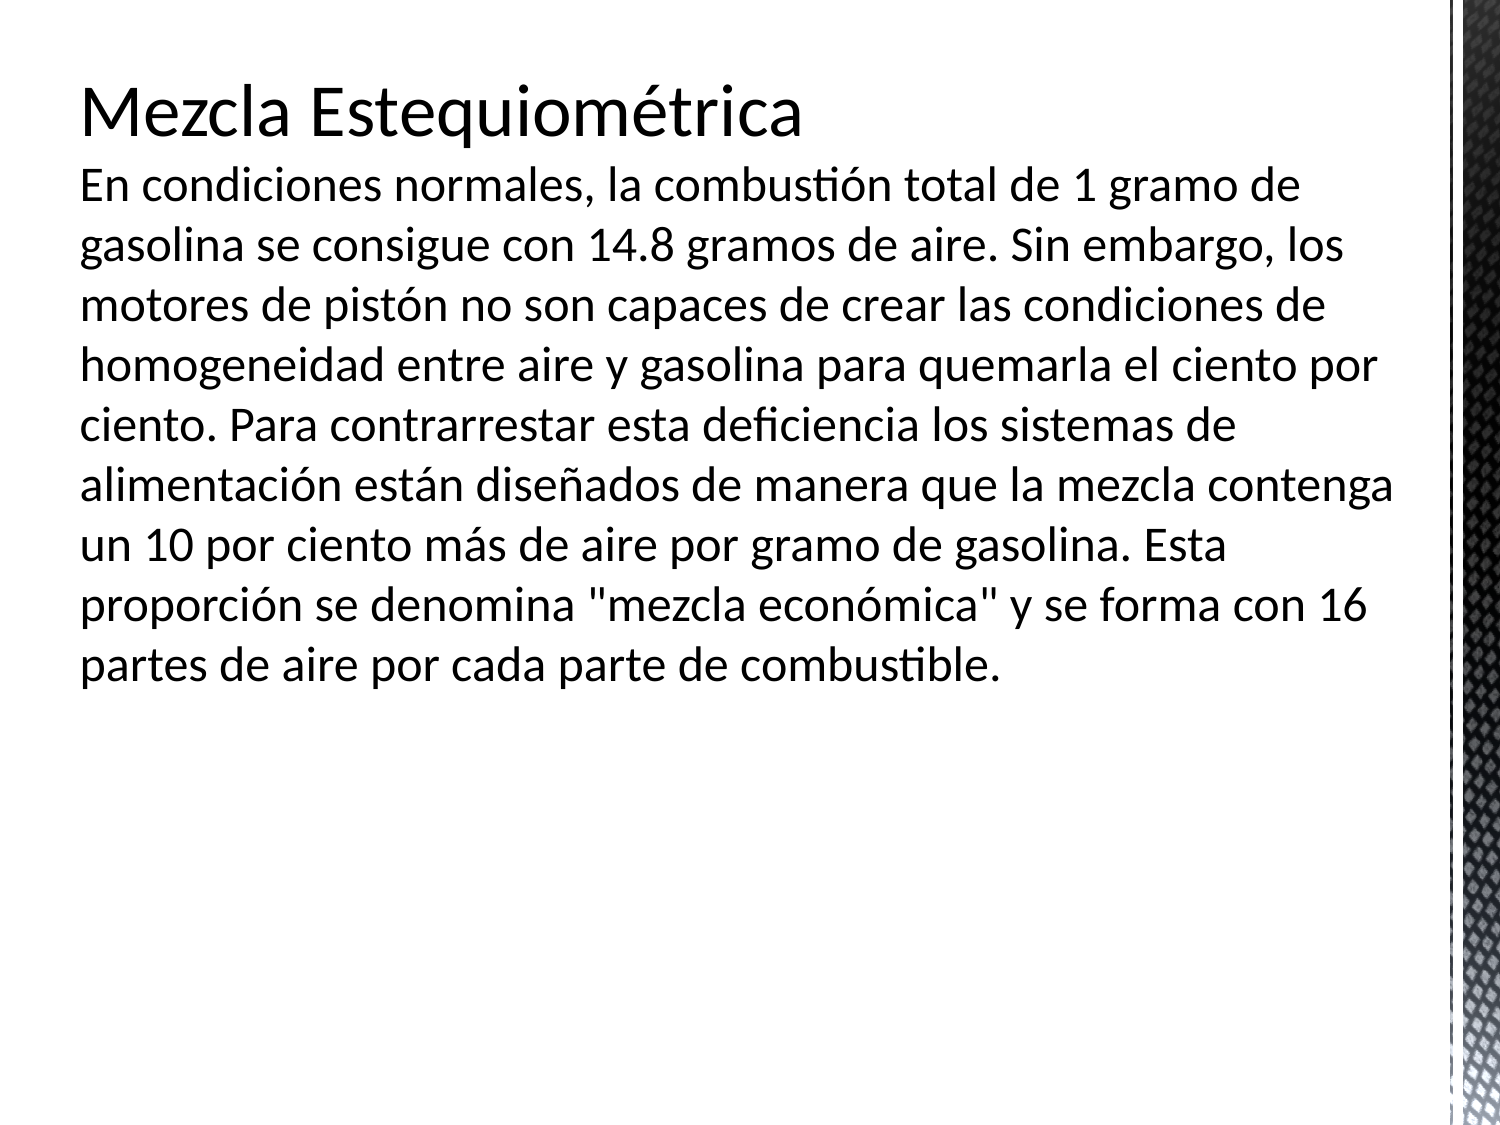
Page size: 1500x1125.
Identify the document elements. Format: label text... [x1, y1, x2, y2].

picture [1447, 0, 1500, 1125]
text_box Mezcla Estequiométrica En condiciones normales, la combustión total de 1 gramo de gasolina se consigue con 14.8 gramos de aire. Sin embargo, los motores de pistón no son capaces de crear las condiciones de homogeneidad entre aire y gasolina para quemarla el ciento por ciento. Para contrarrestar esta deficiencia los sistemas de alimentación están diseñados de manera que la mezcla contenga un 10 por ciento más de aire por gramo de gasolina. Esta proporción se denomina "mezcla económica" y se forma con 16 partes de aire por cada parte de combustible. [64, 54, 1424, 700]
